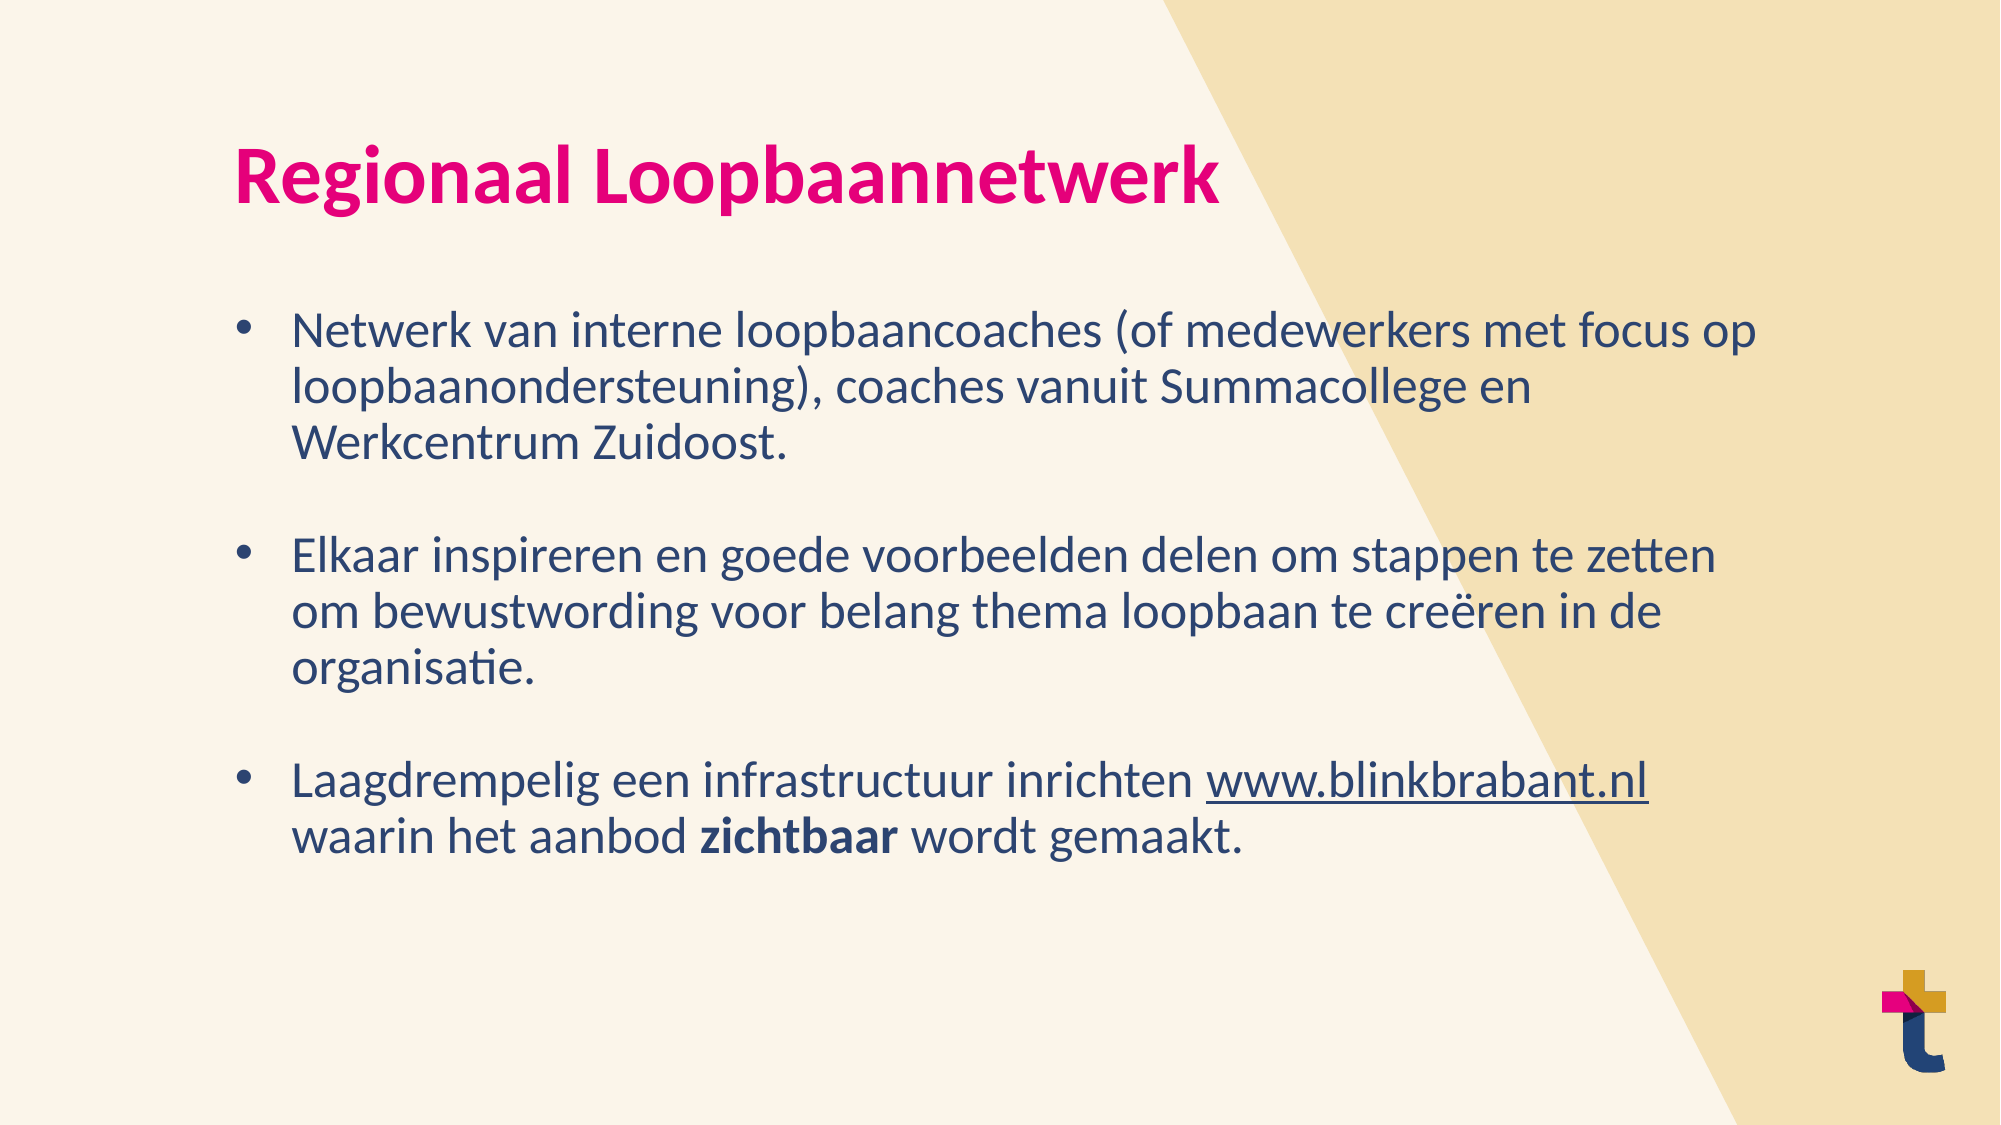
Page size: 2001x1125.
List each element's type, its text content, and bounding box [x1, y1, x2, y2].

picture [1863, 945, 1969, 1094]
list Netwerk van interne loopbaancoaches (of medewerkers met focus op loopbaanondersteuning), coaches vanuit Summacollege en Werkcentrum Zuidoost. Elkaar inspireren en goede voorbeelden delen om stappen te zetten om bewustwording voor belang thema loopbaan te creëren in de organisatie. Laagdrempelig een infrastructuur inrichten www.blinkbrabant.nl waarin het aanbod zichtbaar wordt gemaakt. [235, 301, 1786, 1047]
title Regionaal Loopbaannetwerk [235, 147, 1786, 301]
